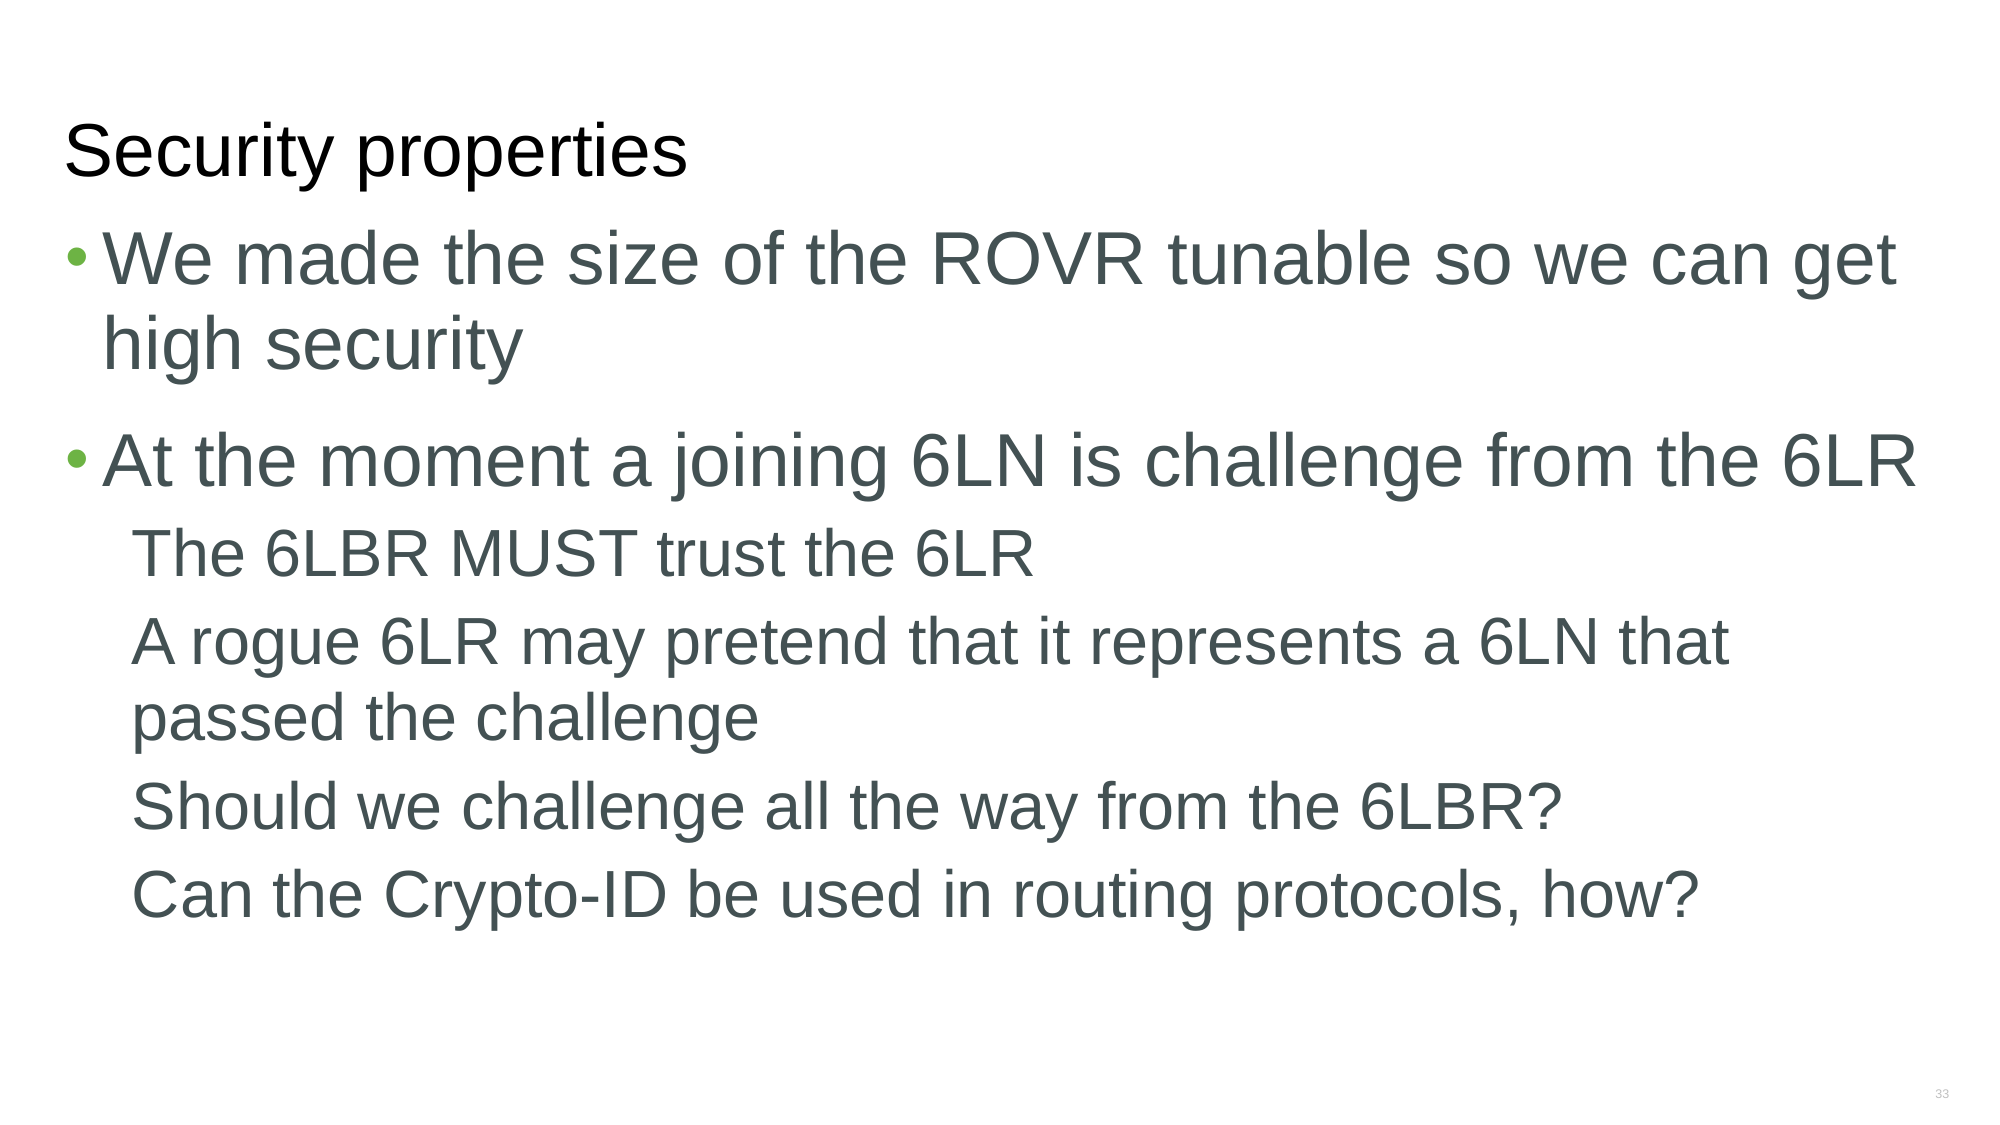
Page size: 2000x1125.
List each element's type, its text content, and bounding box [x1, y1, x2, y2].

list We made the size of the ROVR tunable so we can get high security At the moment a joining 6LN is challenge from the 6LR The 6LBR MUST trust the 6LR A rogue 6LR may pretend that it represents a 6LN that passed the challenge Should we challenge all the way from the 6LBR? Can the Crypto-ID be used in routing protocols, how? [50, 208, 1950, 1064]
title Security properties [50, 70, 1927, 208]
